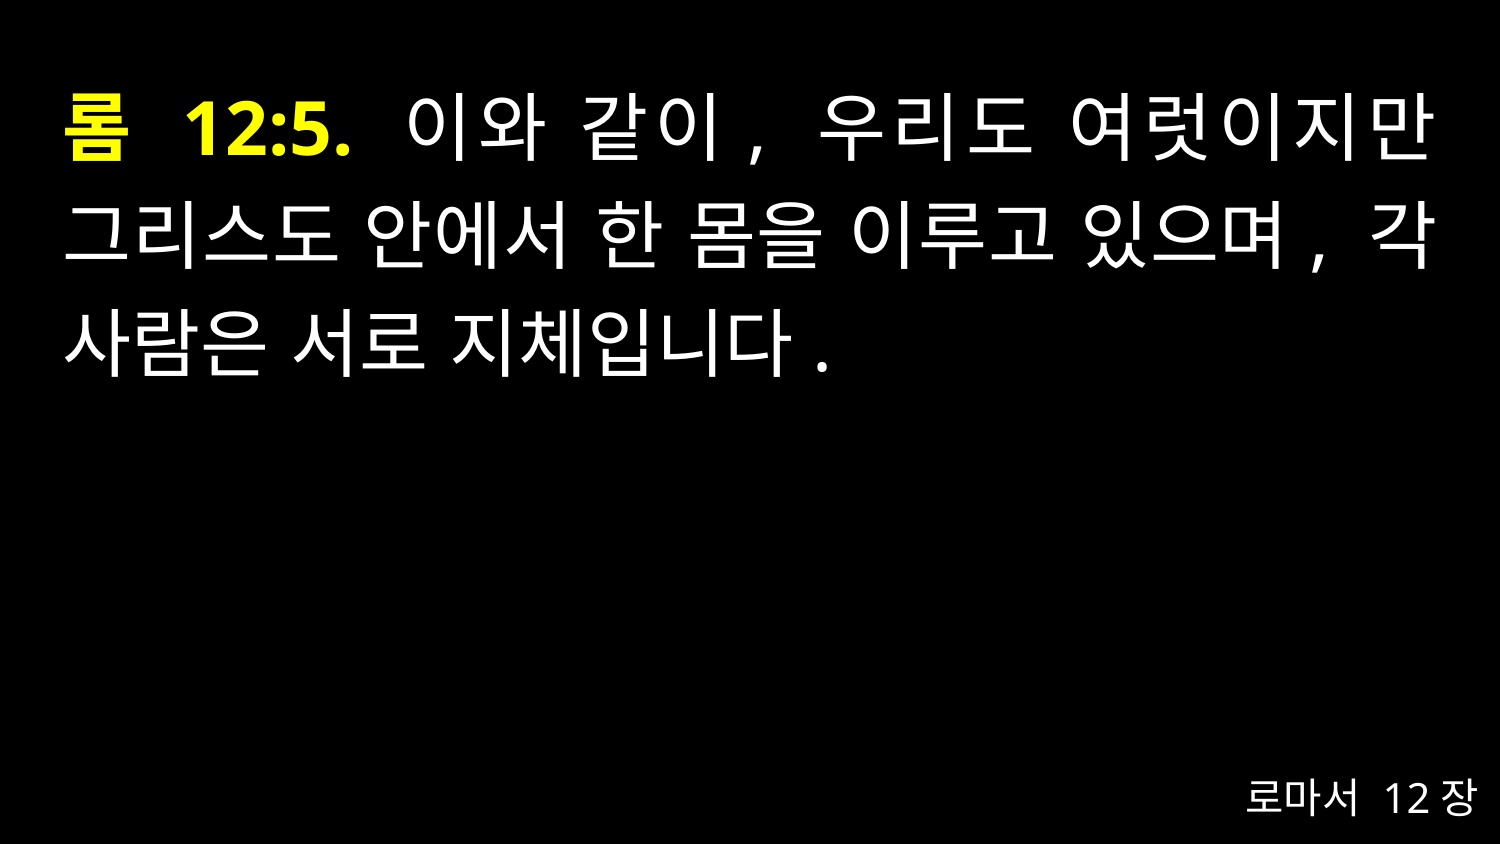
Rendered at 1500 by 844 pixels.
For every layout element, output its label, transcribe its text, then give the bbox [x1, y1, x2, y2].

title 롬 12:5. 이와 같이, 우리도 여럿이지만 그리스도 안에서 한 몸을 이루고 있으며, 각 사람은 서로 지체입니다. [0, 0, 1500, 844]
subtitle 로마서 12장 [916, 770, 1500, 844]
